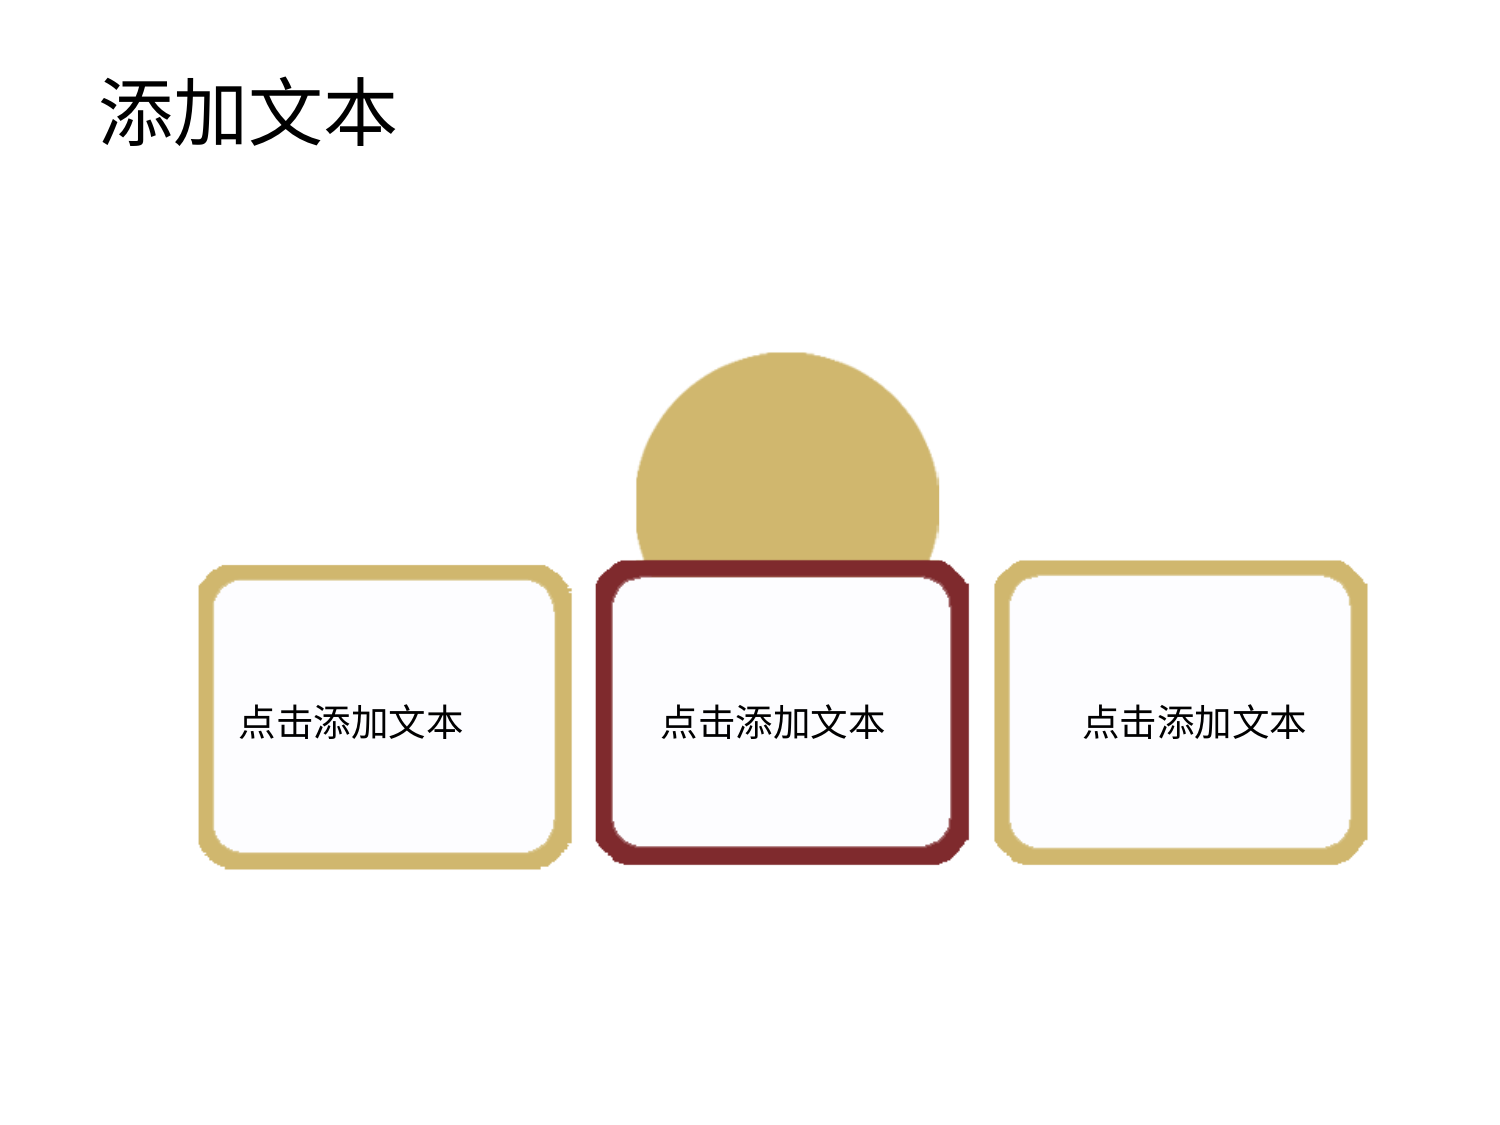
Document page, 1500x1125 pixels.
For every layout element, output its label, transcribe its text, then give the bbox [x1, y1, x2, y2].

picture [0, 0, 1500, 1125]
text_box 点击添加文本 [223, 691, 479, 752]
text_box 点击添加文本 [1067, 691, 1323, 752]
text_box 添加文本 [83, 58, 414, 164]
text_box 点击添加文本 [645, 691, 901, 752]
